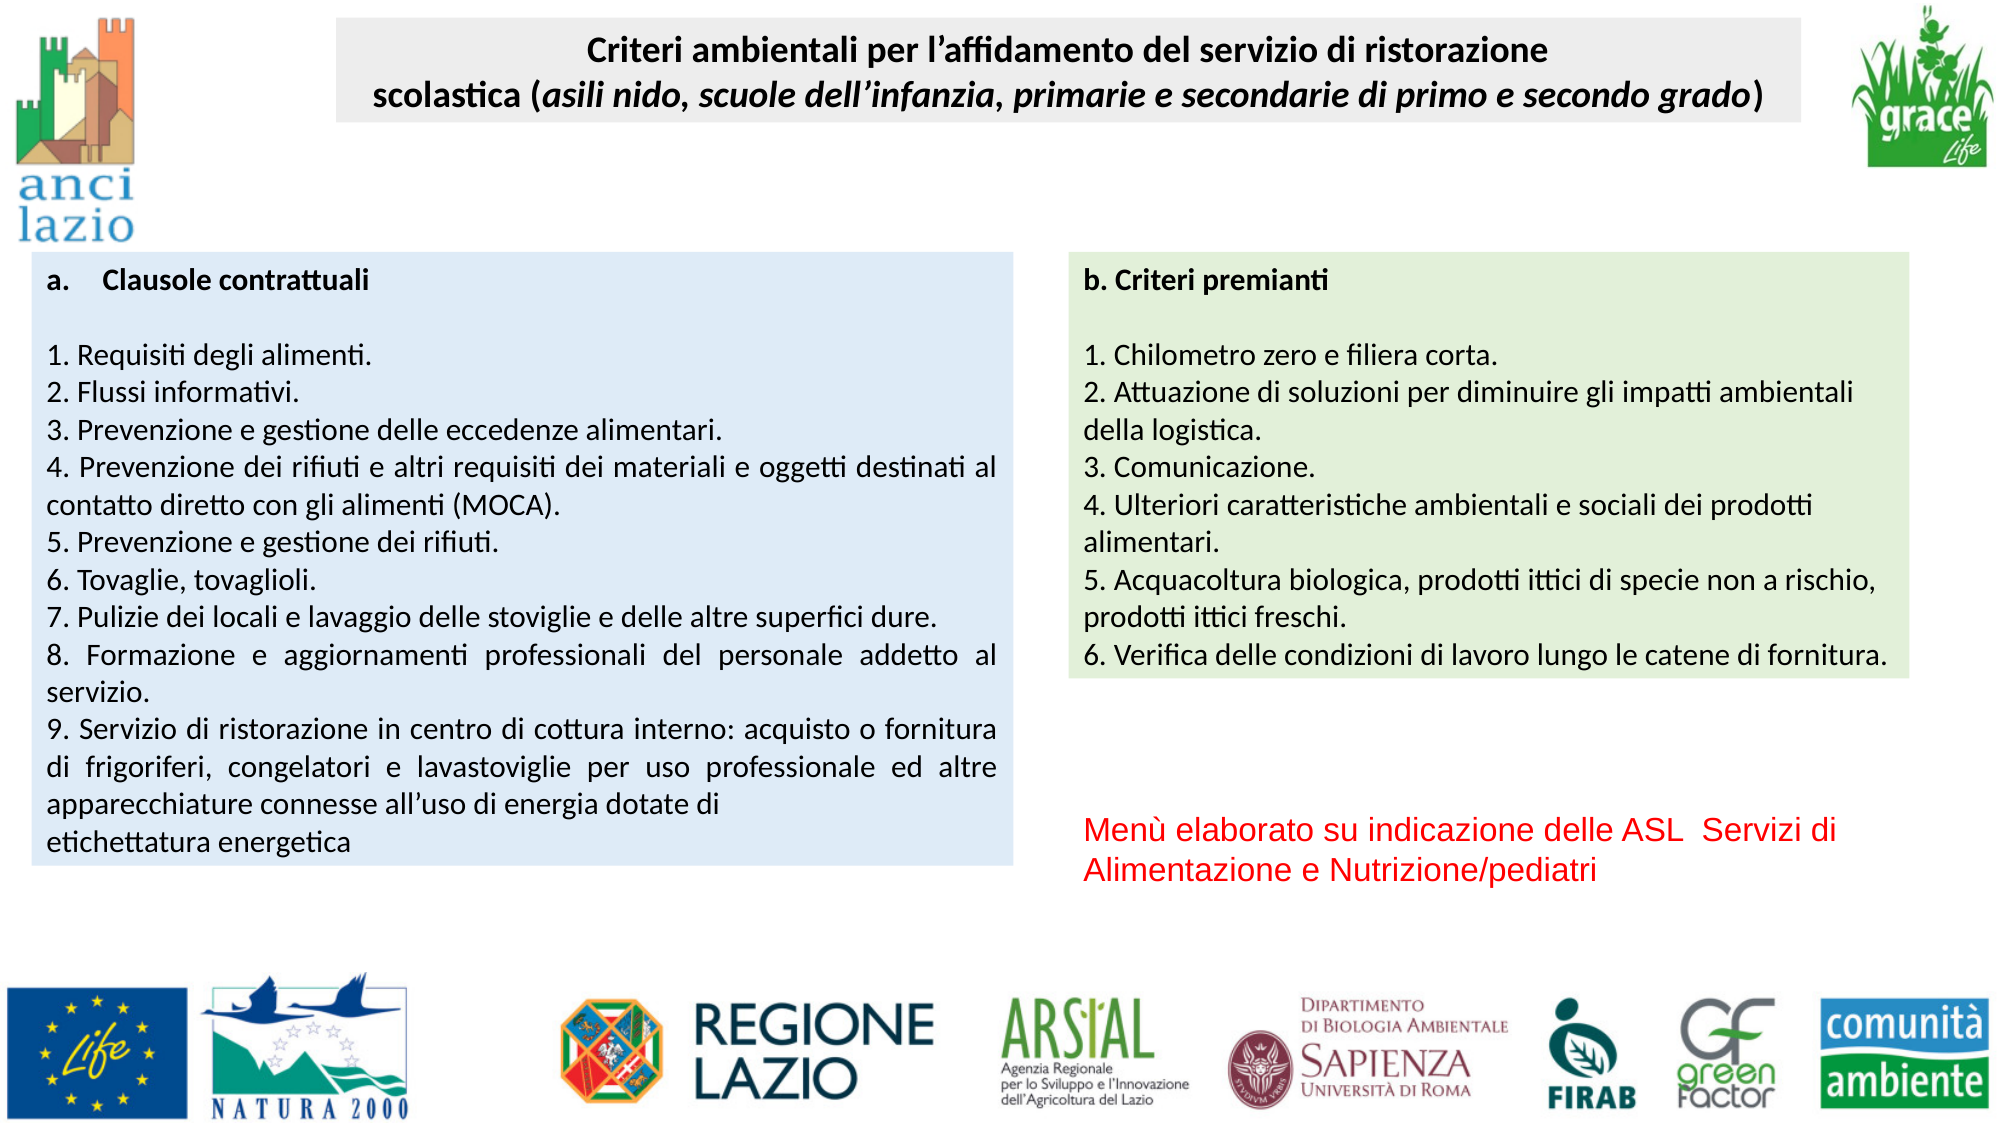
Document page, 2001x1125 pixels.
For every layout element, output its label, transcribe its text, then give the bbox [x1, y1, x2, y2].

text_box Clausole contrattuali 1. Requisiti degli alimenti. 2. Flussi informativi. 3. Prevenzione e gestione delle eccedenze alimentari. 4. Prevenzione dei rifiuti e altri requisiti dei materiali e oggetti destinati al contatto diretto con gli alimenti (MOCA). 5. Prevenzione e gestione dei rifiuti. 6. Tovaglie, tovaglioli. 7. Pulizie dei locali e lavaggio delle stoviglie e delle altre superfici dure. 8. Formazione e aggiornamenti professionali del personale addetto al servizio. 9. Servizio di ristorazione in centro di cottura interno: acquisto o fornitura di frigoriferi, congelatori e lavastoviglie per uso professionale ed altre apparecchiature connesse all’uso di energia dotate di etichettatura energetica [31, 251, 1014, 866]
text_box b. Criteri premianti 1. Chilometro zero e filiera corta. 2. Attuazione di soluzioni per diminuire gli impatti ambientali della logistica. 3. Comunicazione. 4. Ulteriori caratteristiche ambientali e sociali dei prodotti alimentari. 5. Acquacoltura biologica, prodotti ittici di specie non a rischio, prodotti ittici freschi. 6. Verifica delle condizioni di lavoro lungo le catene di fornitura. [1068, 251, 1910, 679]
picture [5, 3, 138, 256]
text_box Criteri ambientali per l’affidamento del servizio di ristorazione scolastica (asili nido, scuole dell’infanzia, primarie e secondarie di primo e secondo grado) [336, 17, 1802, 123]
picture [1851, 3, 1996, 169]
text_box Menù elaborato su indicazione delle ASL Servizi di Alimentazione e Nutrizione/pediatri [1068, 801, 1910, 896]
picture [0, 972, 2000, 1123]
